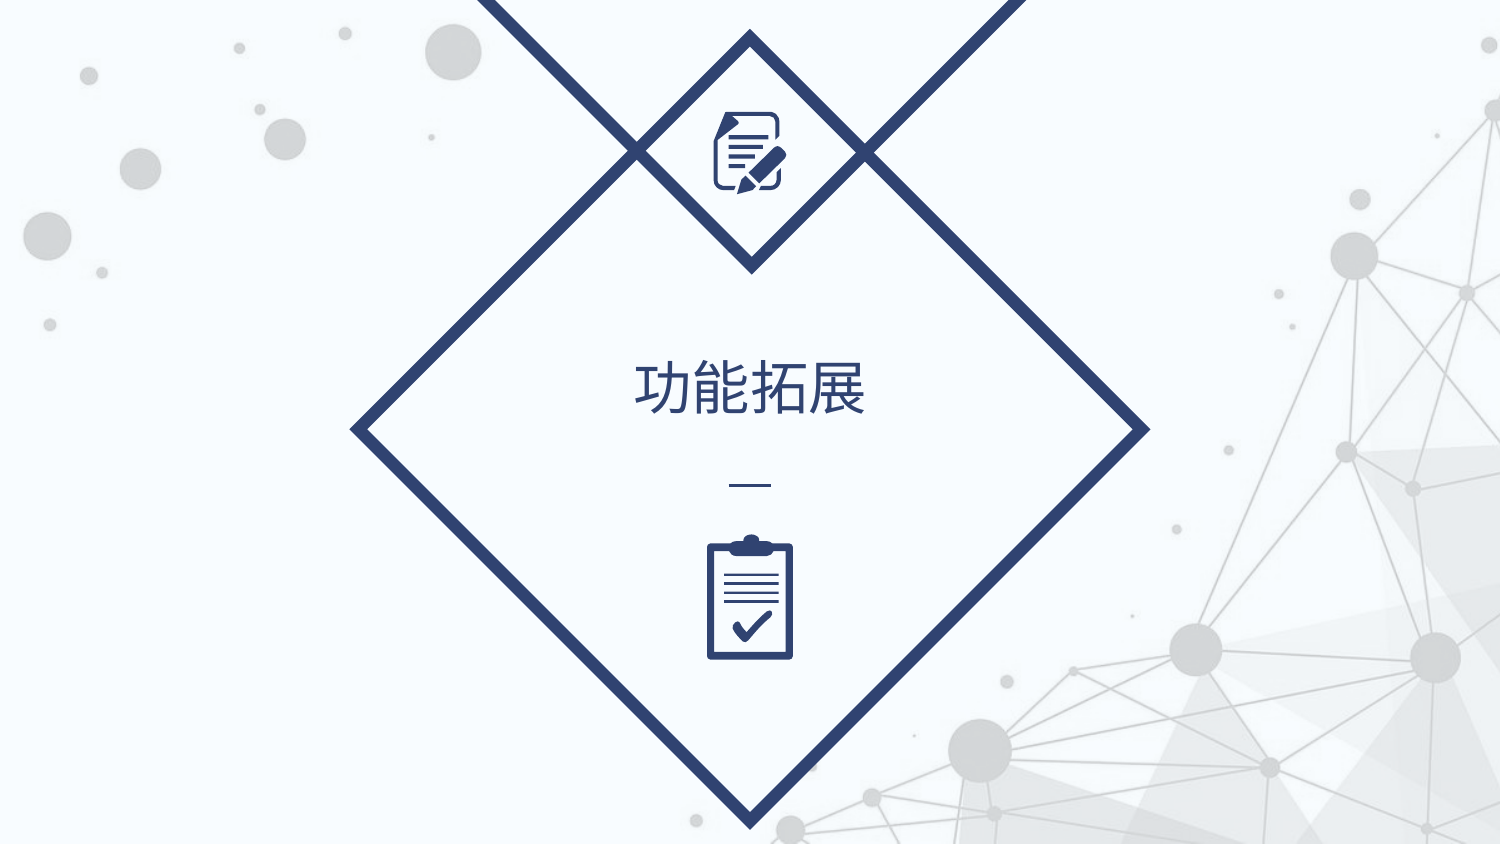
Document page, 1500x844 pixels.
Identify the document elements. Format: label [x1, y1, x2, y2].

text_box [758, 168, 781, 191]
text_box [713, 111, 780, 191]
text_box [736, 175, 757, 195]
text_box [484, 0, 1019, 152]
text_box [748, 146, 787, 184]
text_box [356, 36, 1144, 823]
text_box [707, 534, 793, 660]
